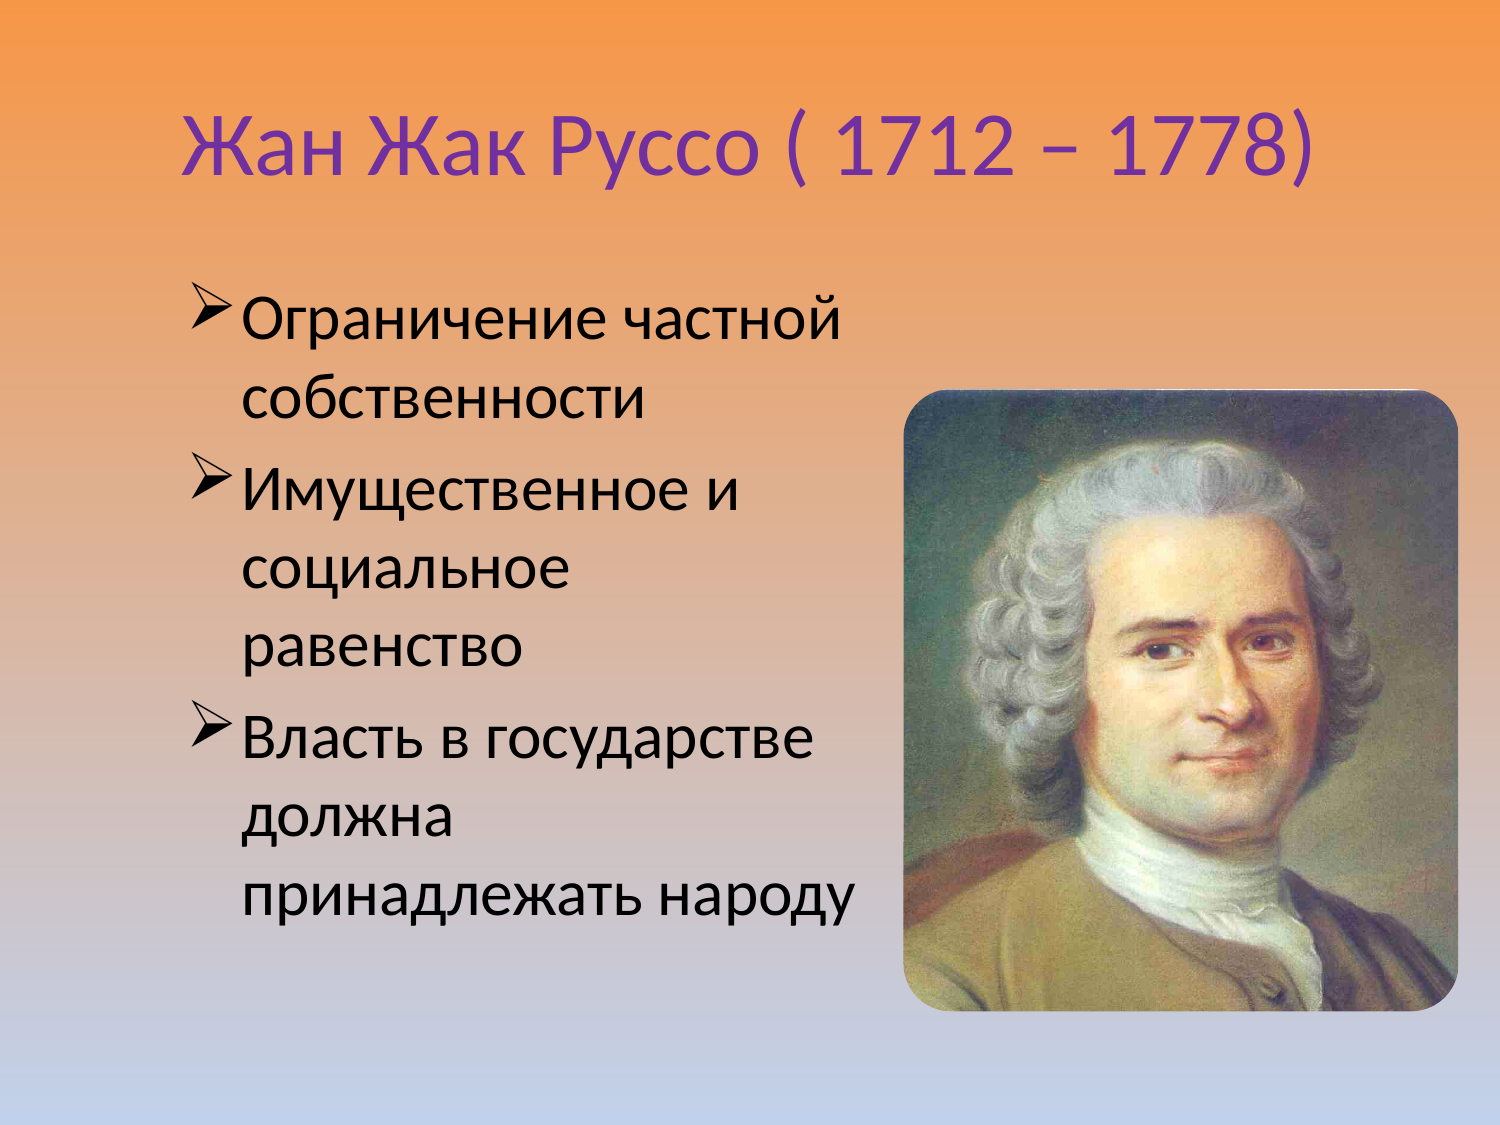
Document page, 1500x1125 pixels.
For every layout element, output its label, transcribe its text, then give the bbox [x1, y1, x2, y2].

list Ограничение частной собственности Имущественное и социальное равенство Власть в государстве должна принадлежать народу [171, 267, 879, 1005]
picture [903, 388, 1459, 1012]
title Жан Жак Руссо ( 1712 – 1778) [75, 45, 1425, 233]
